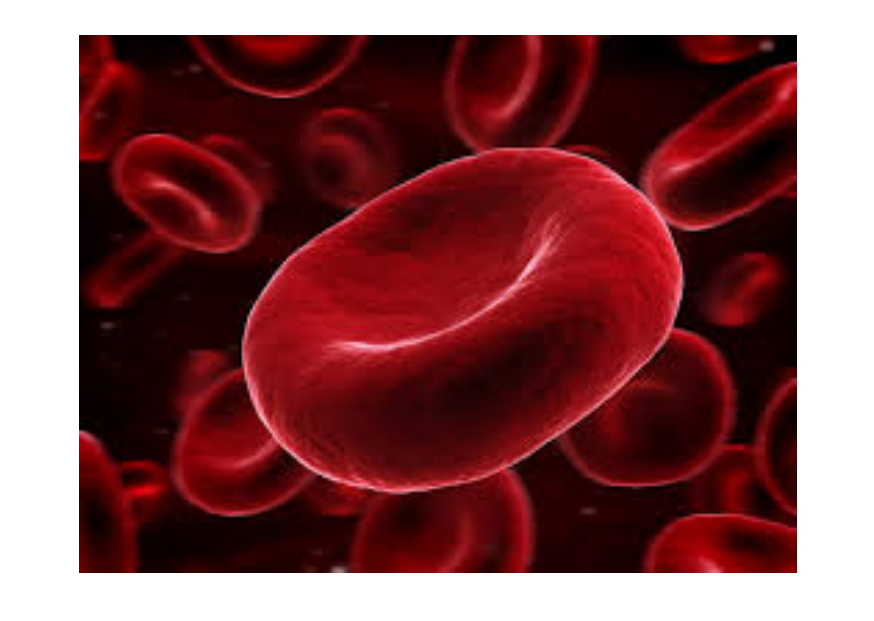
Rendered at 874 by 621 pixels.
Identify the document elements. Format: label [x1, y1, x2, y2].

picture [79, 35, 797, 573]
